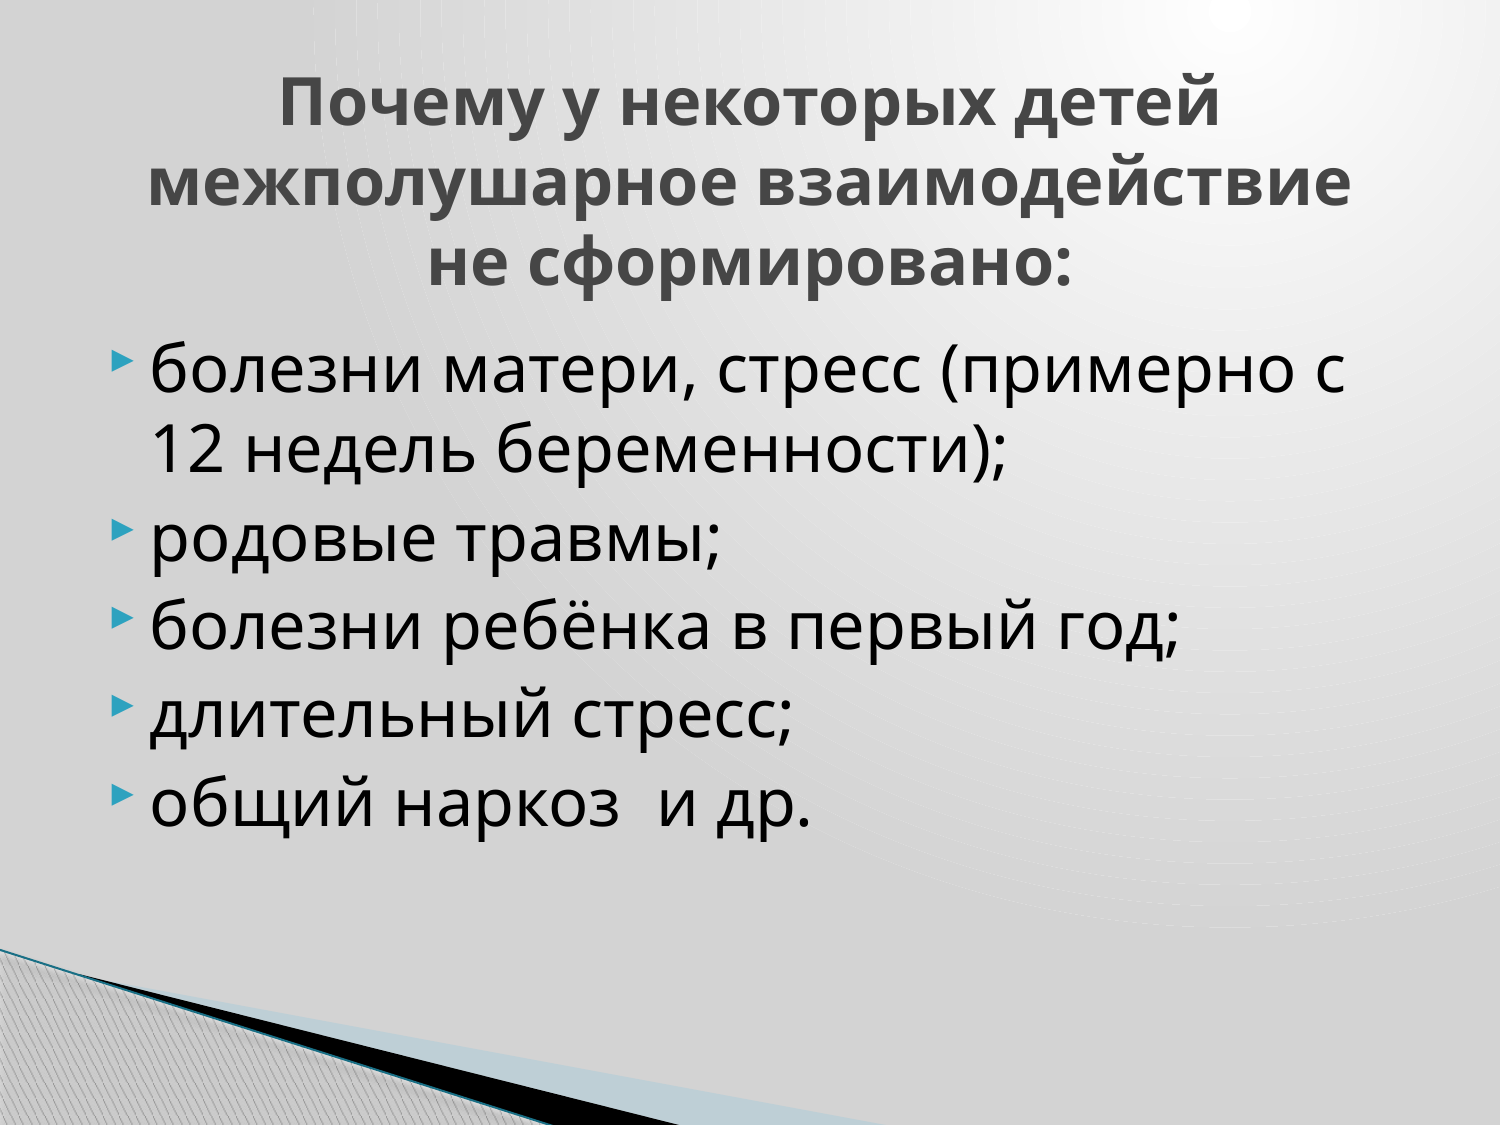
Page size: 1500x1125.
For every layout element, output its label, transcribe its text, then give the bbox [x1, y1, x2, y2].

list болезни матери, стресс (примерно с 12 недель беременности); родовые травмы; болезни ребёнка в первый год; длительный стресс; общий наркоз и др. [74, 242, 1426, 986]
title Почему у некоторых детей межполушарное взаимодействие не сформировано: [75, 45, 1425, 233]
text_box [64, 692, 1459, 1000]
